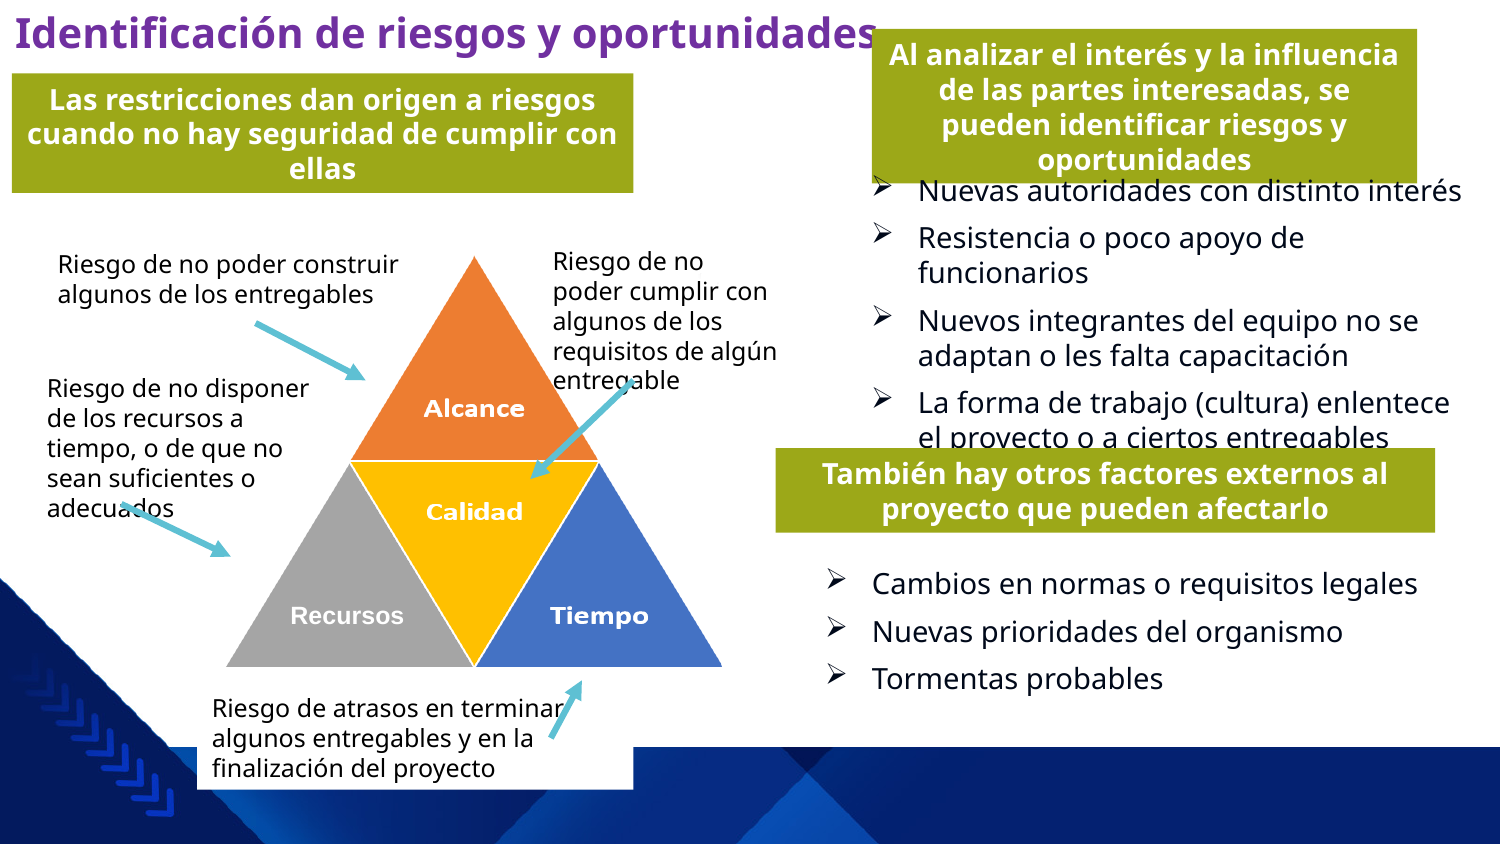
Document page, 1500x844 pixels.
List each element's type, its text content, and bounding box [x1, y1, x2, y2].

picture [0, 0, 1500, 844]
text_box Las restricciones dan origen a riesgos cuando no hay seguridad de cumplir con ellas [11, 73, 634, 193]
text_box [31, 365, 345, 557]
text_box Identificación de riesgos y oportunidades [0, 0, 1290, 68]
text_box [42, 241, 464, 381]
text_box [529, 237, 797, 480]
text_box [196, 680, 634, 792]
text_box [225, 255, 722, 667]
text_box Nuevas autoridades con distinto interés Resistencia o poco apoyo de funcionarios Nuevos integrantes del equipo no se adaptan o les falta capacitación La forma de trabajo (cultura) enlentece el proyecto o a ciertos entregables [856, 164, 1484, 462]
text_box También hay otros factores externos al proyecto que pueden afectarlo [775, 448, 1436, 533]
text_box Al analizar el interés y la influencia de las partes interesadas, se pueden identificar riesgos y oportunidades [871, 28, 1418, 164]
text_box Cambios en normas o requisitos legales Nuevas prioridades del organismo Tormentas probables [810, 558, 1479, 703]
